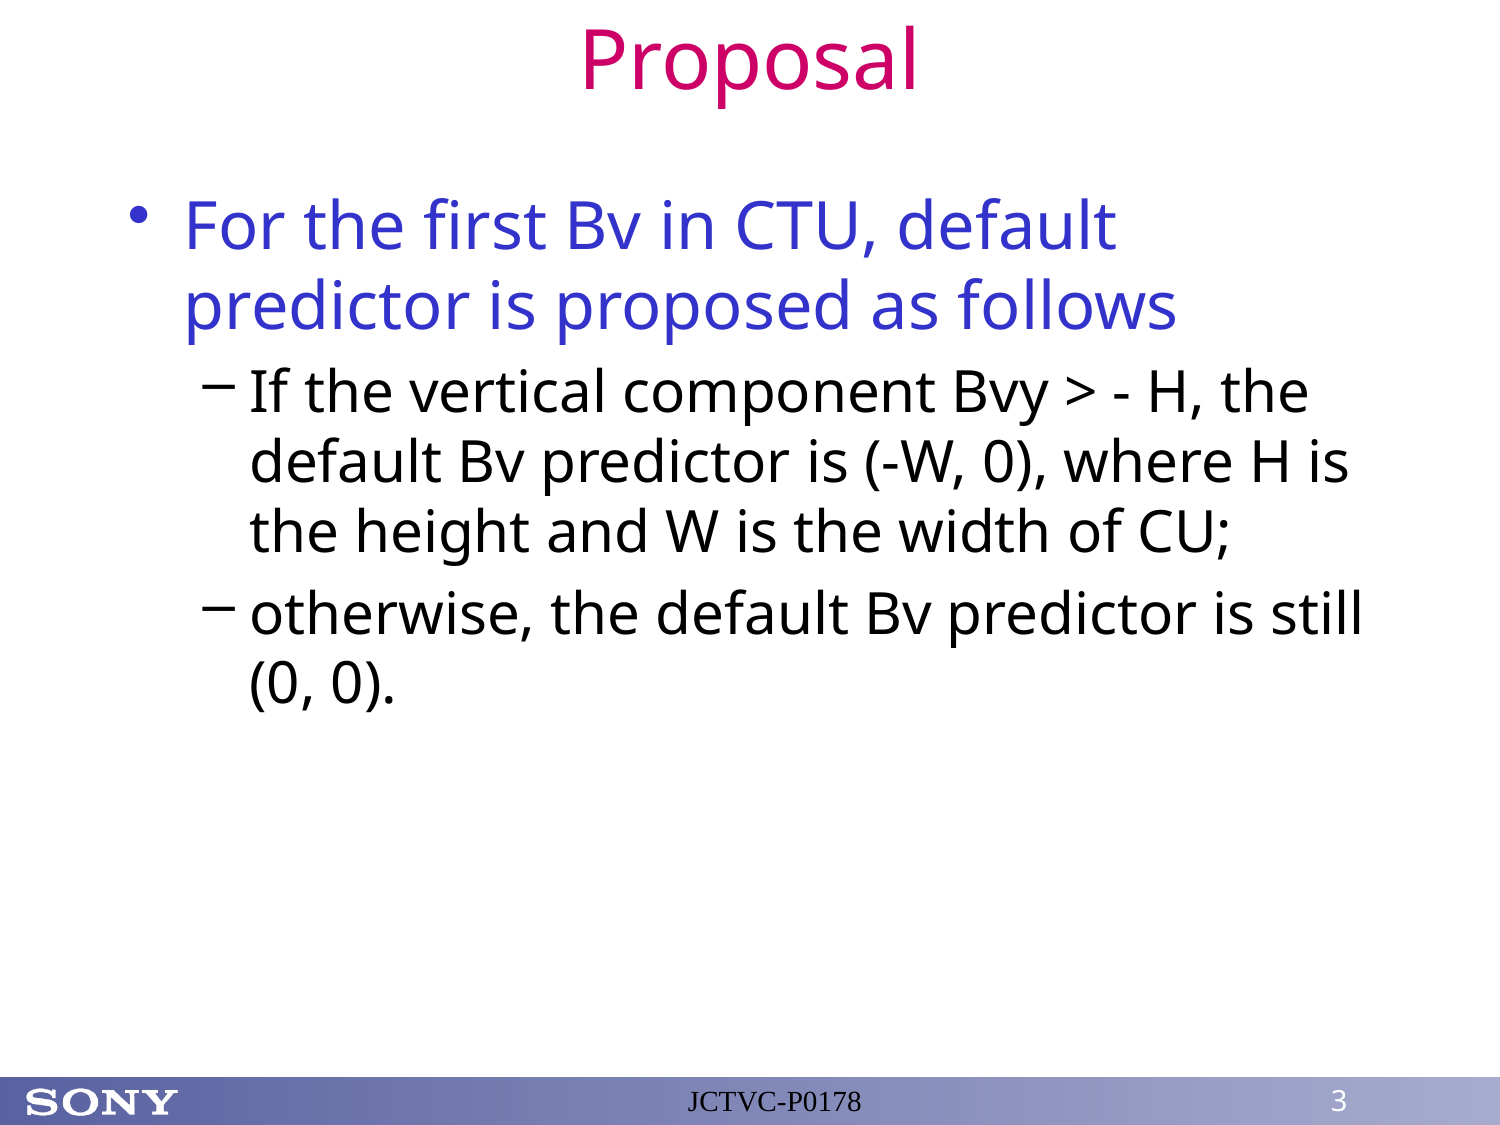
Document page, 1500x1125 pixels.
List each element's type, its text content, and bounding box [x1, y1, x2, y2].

list For the first Bv in CTU, default predictor is proposed as follows If the vertical component Bvy > - H, the default Bv predictor is (-W, 0), where H is the height and W is the width of CU; otherwise, the default Bv predictor is still (0, 0). [112, 174, 1388, 1076]
slide_number 3 [1049, 1074, 1363, 1125]
footer JCTVC-P0178 [537, 1074, 1013, 1125]
picture [26, 1088, 178, 1116]
title Proposal [112, 0, 1388, 115]
